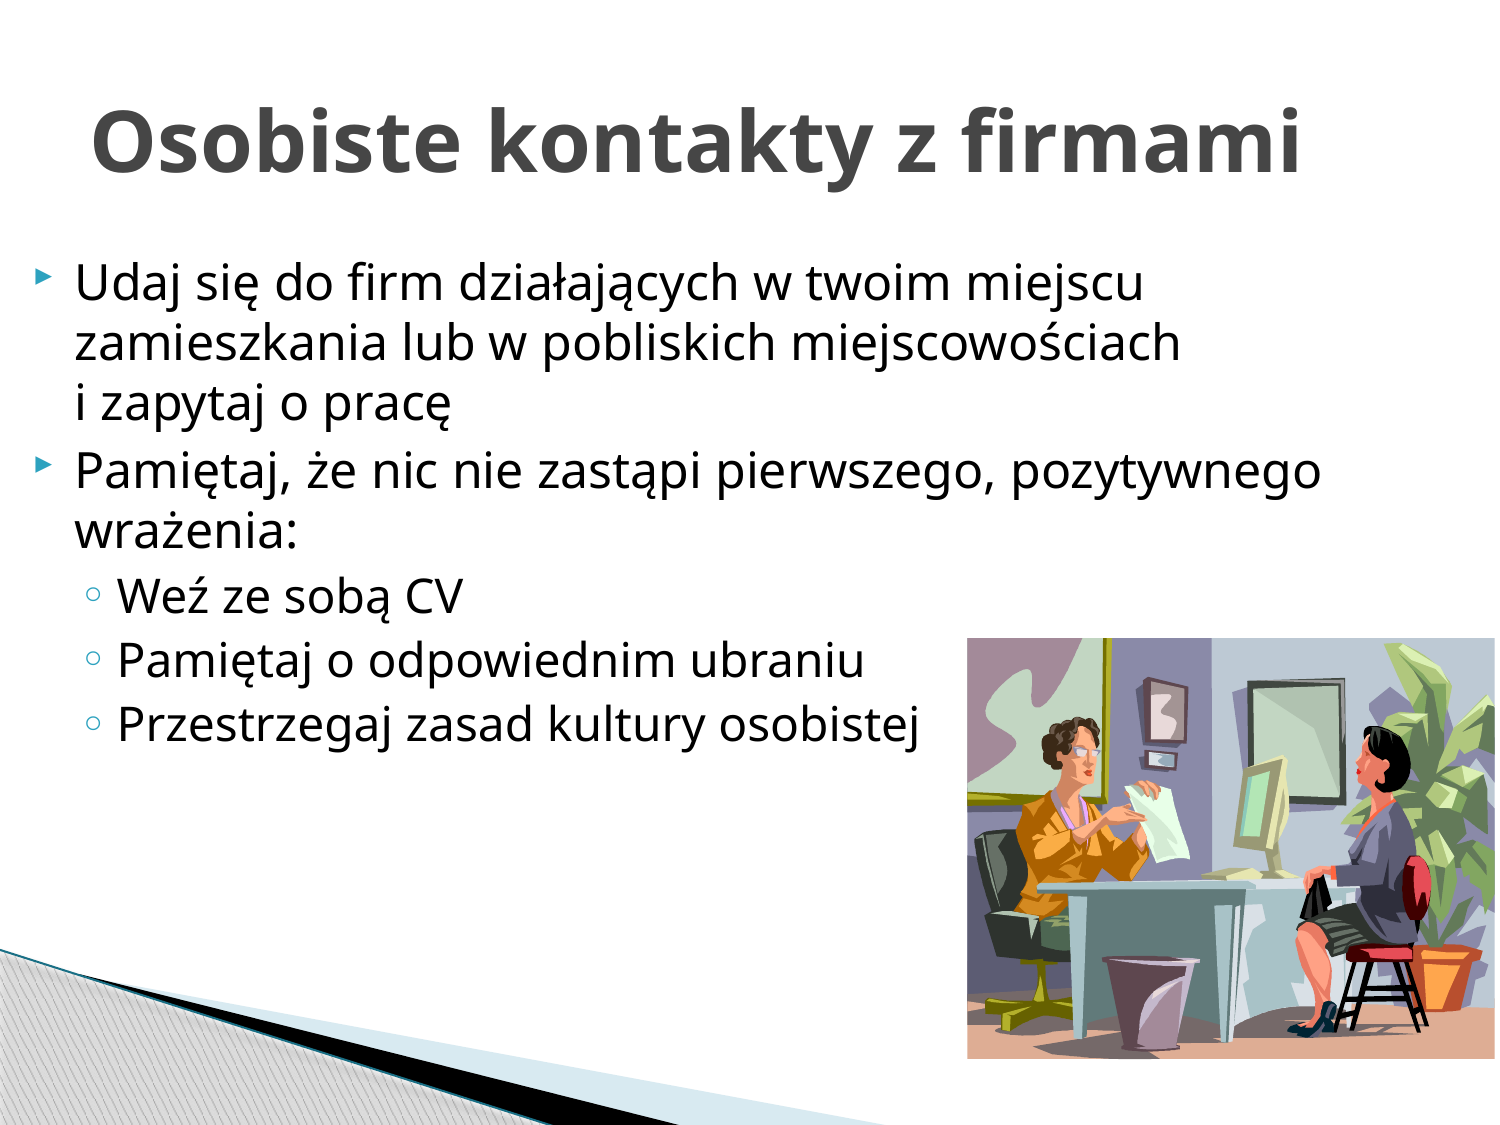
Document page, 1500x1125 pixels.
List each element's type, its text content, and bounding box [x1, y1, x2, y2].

list Udaj się do firm działających w twoim miejscu zamieszkania lub w pobliskich miejscowościach i zapytaj o pracę Pamiętaj, że nic nie zastąpi pierwszego, pozytywnego wrażenia: Weź ze sobą CV Pamiętaj o odpowiednim ubraniu Przestrzegaj zasad kultury osobistej [0, 243, 1425, 986]
title Osobiste kontakty z firmami [75, 45, 1425, 233]
picture [966, 632, 1500, 1065]
